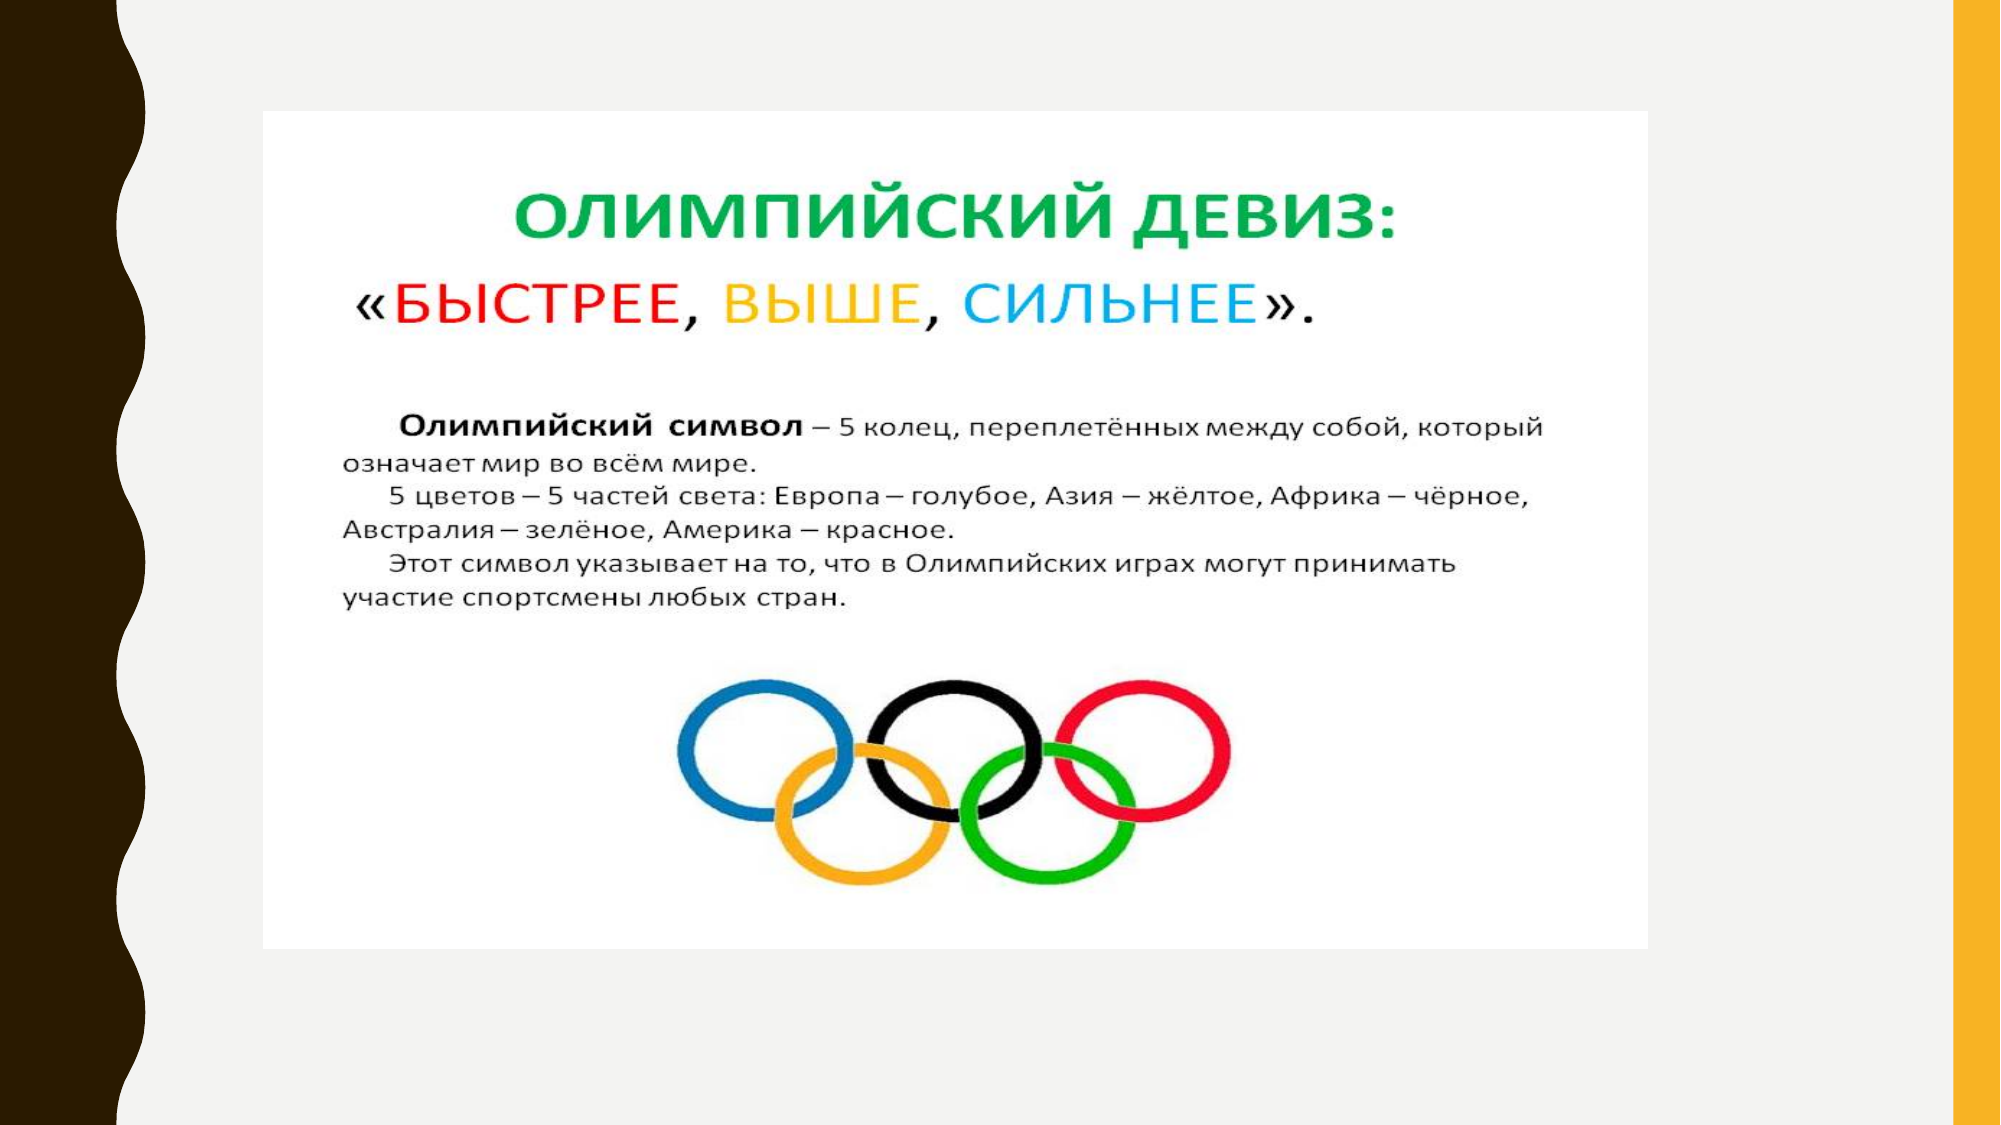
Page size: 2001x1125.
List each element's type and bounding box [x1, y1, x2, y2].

list [263, 111, 1648, 949]
